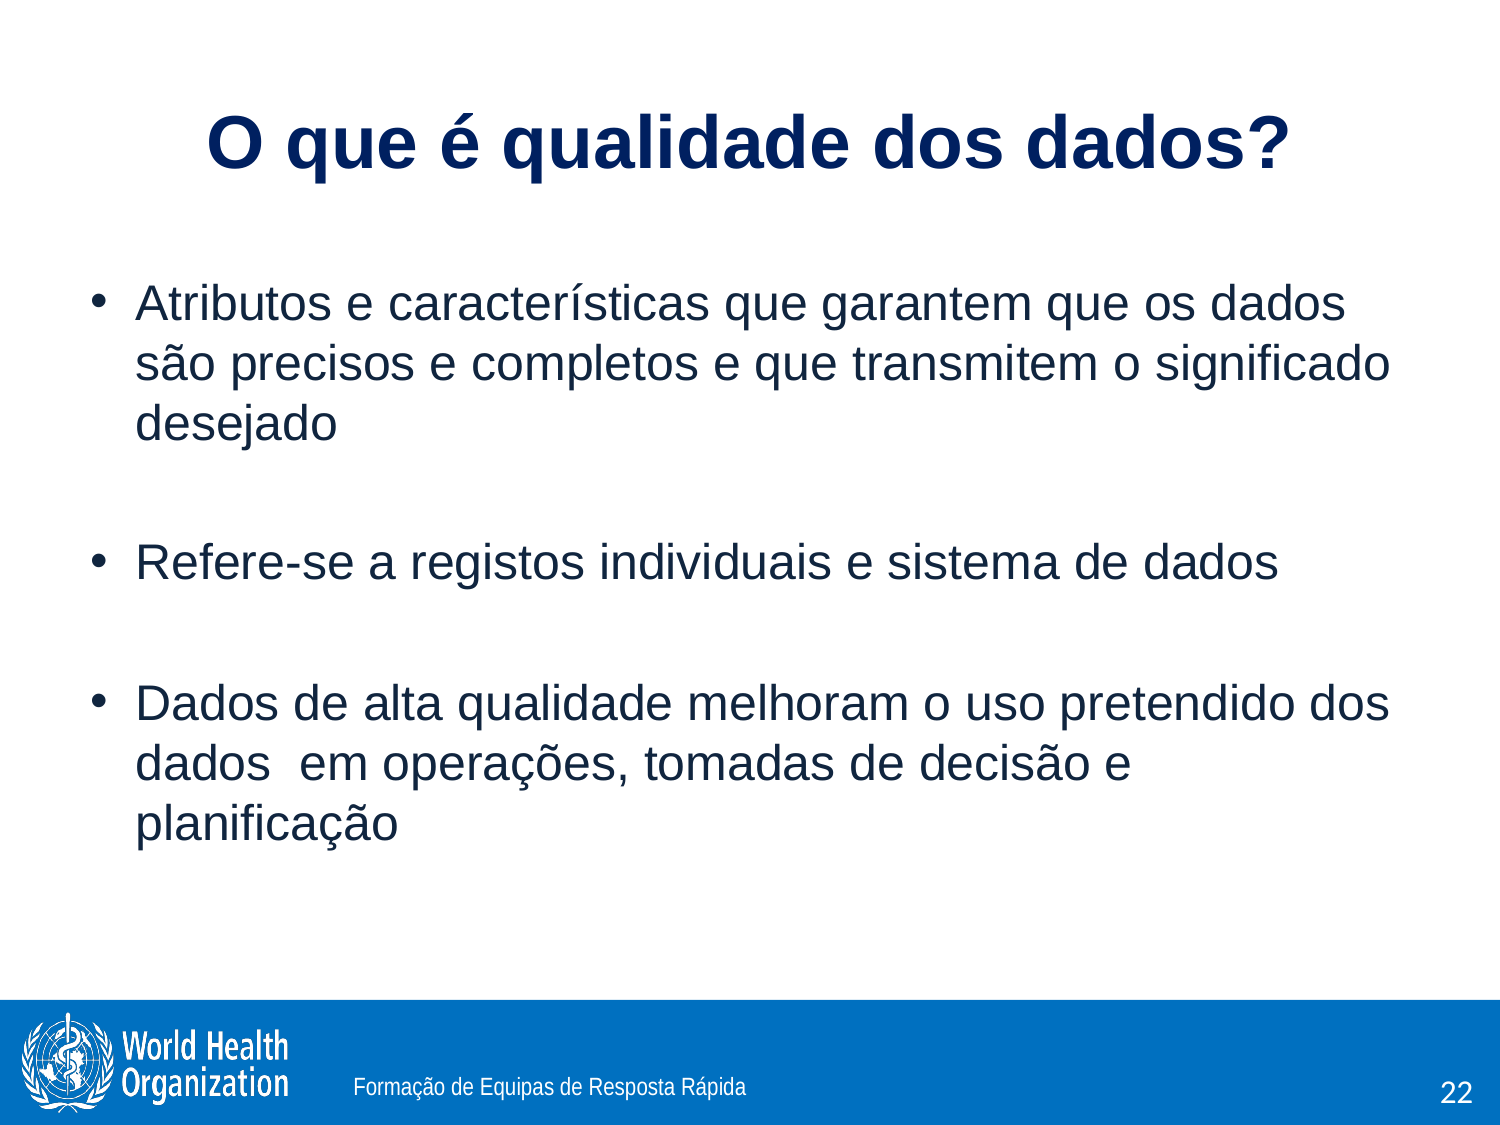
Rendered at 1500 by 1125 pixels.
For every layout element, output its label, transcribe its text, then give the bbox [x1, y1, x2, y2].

picture [21, 1012, 288, 1113]
title O que é qualidade dos dados? [75, 45, 1425, 233]
list Atributos e características que garantem que os dados são precisos e completos e que transmitem o significado desejado Refere-se a registos individuais e sistema de dados Dados de alta qualidade melhoram o uso pretendido dos dados em operações, tomadas de decisão e planificação [75, 262, 1425, 1005]
